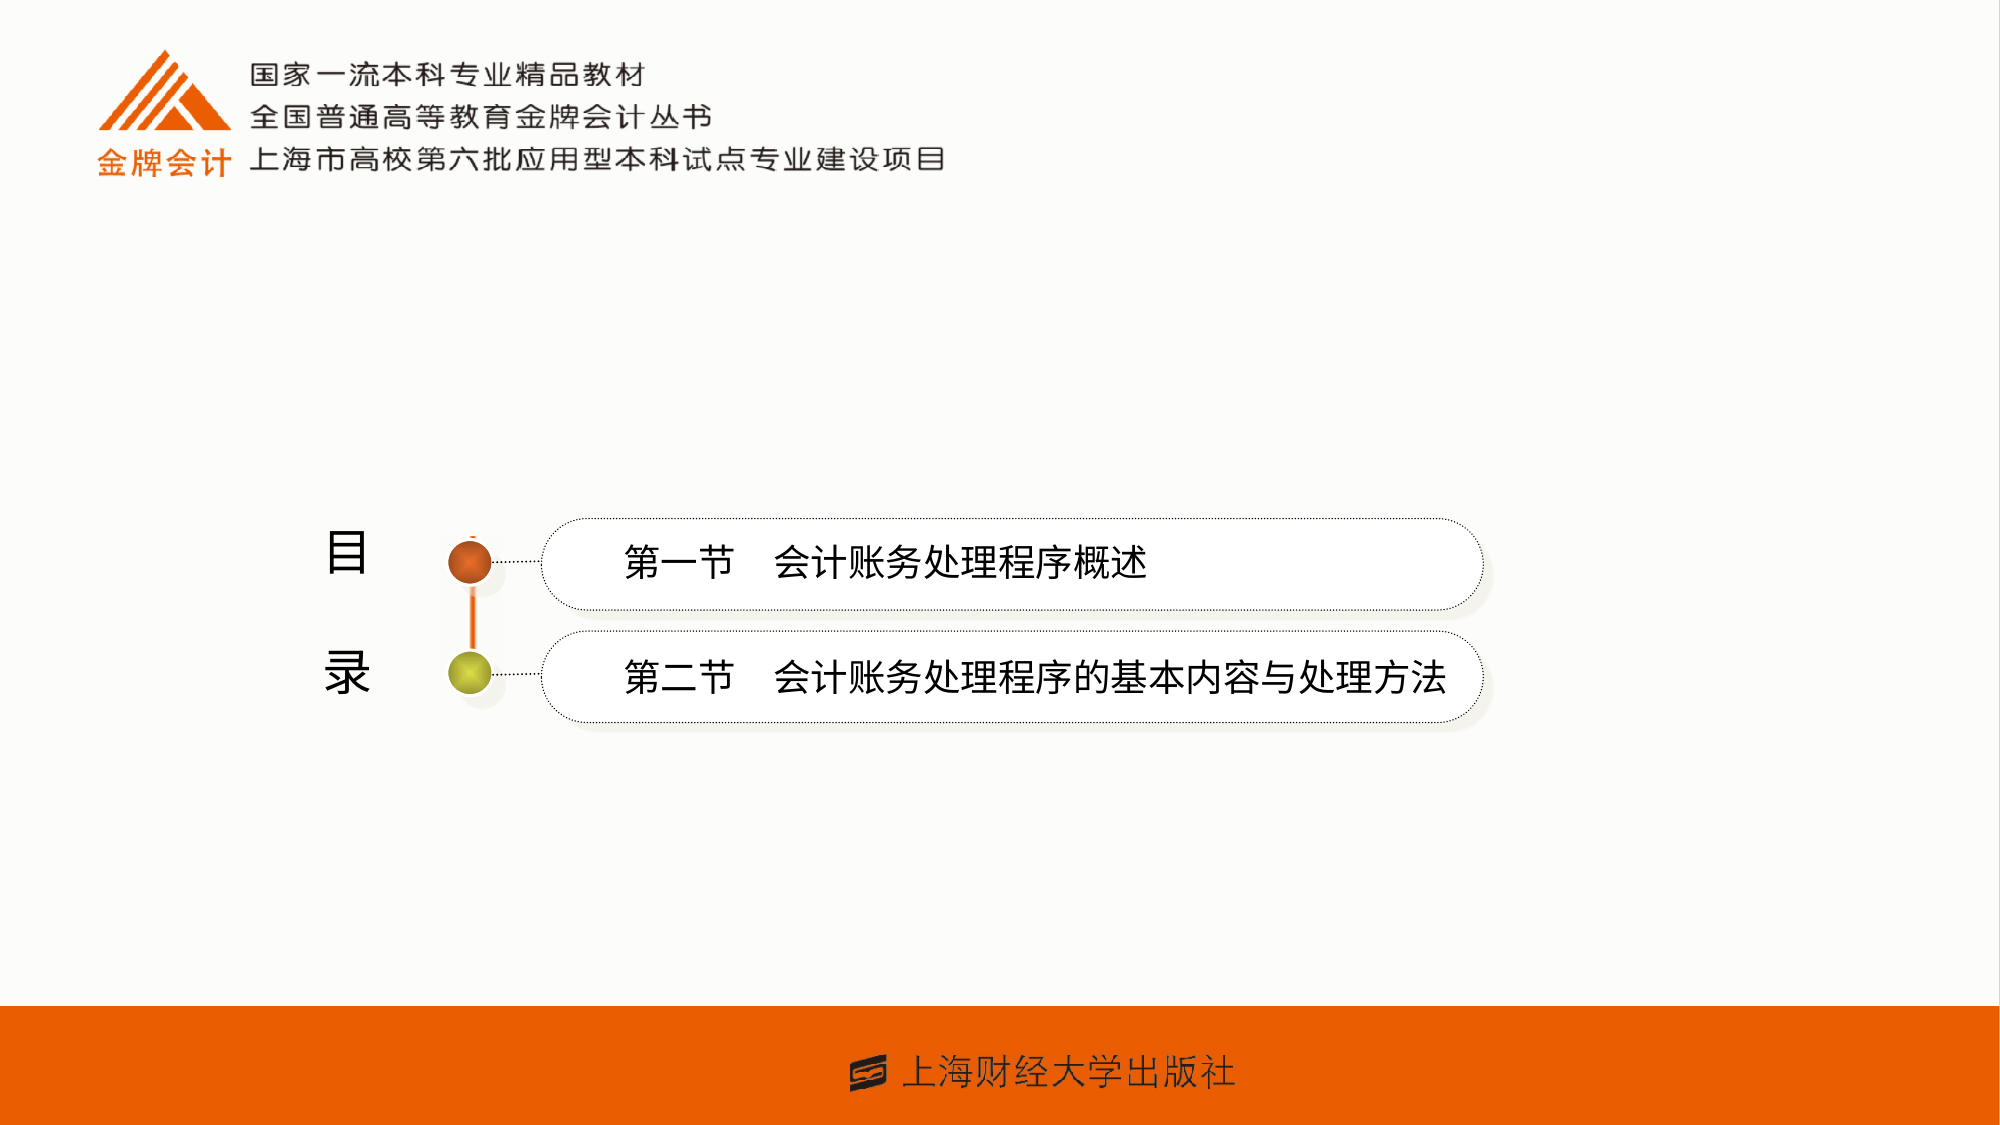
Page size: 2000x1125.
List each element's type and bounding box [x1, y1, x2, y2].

list [0, 0, 2000, 1125]
text_box [437, 518, 1484, 723]
